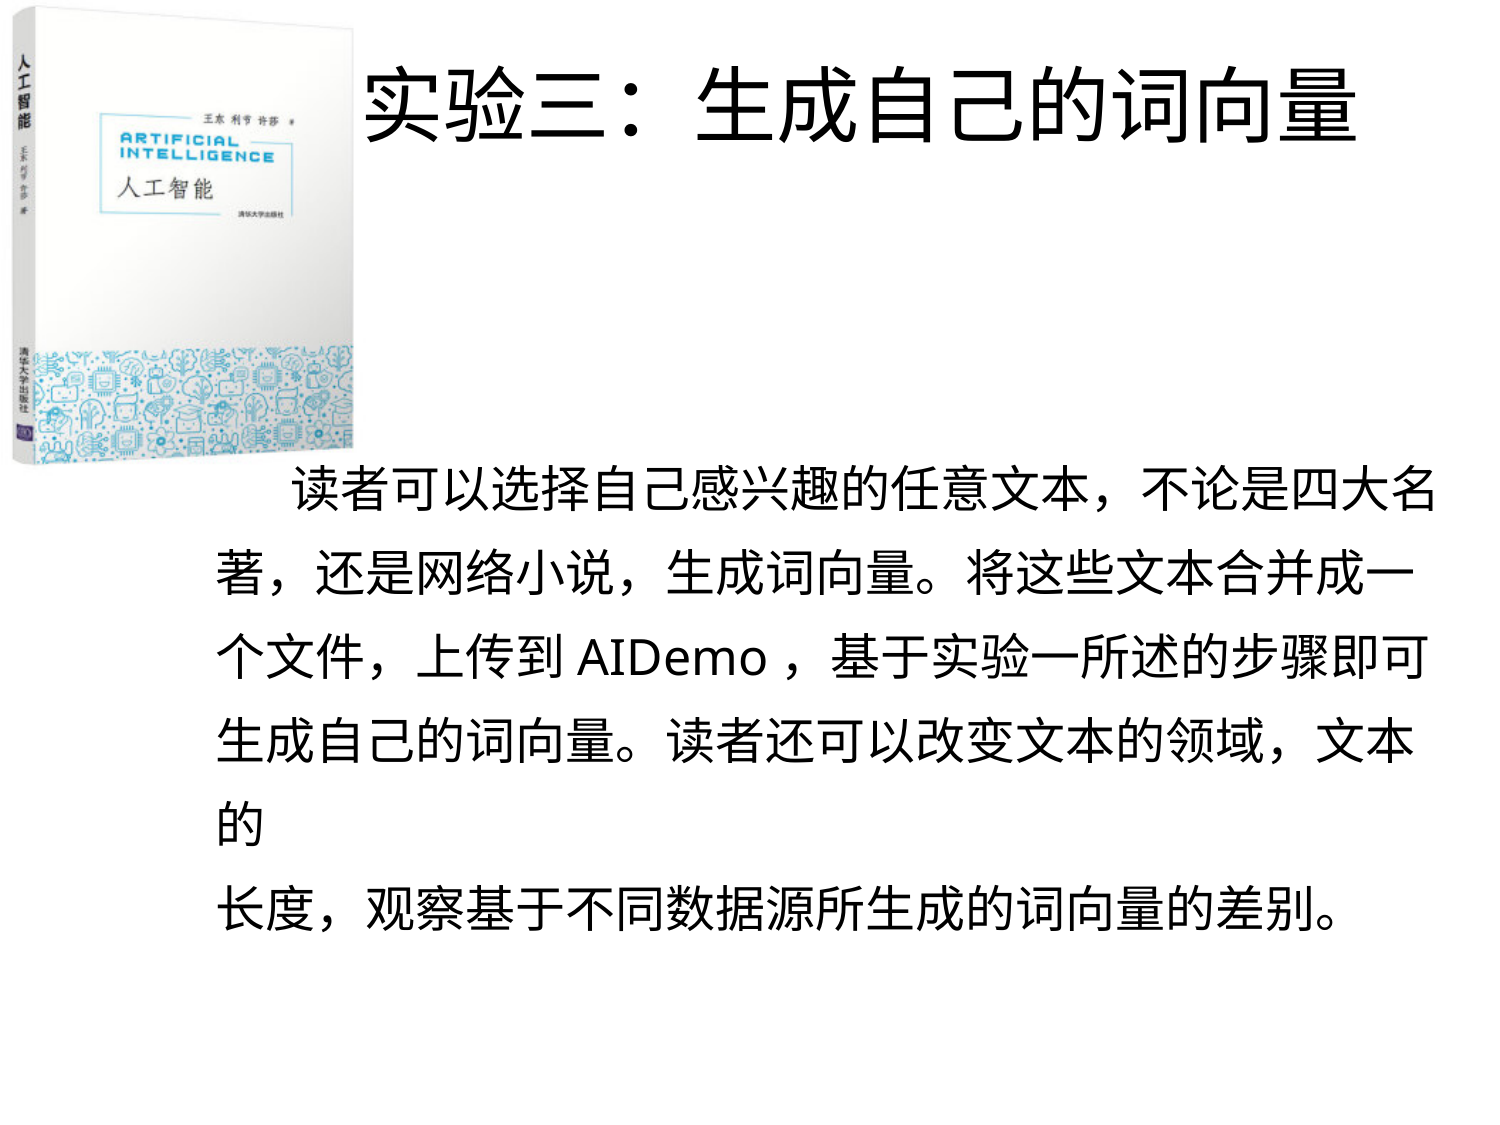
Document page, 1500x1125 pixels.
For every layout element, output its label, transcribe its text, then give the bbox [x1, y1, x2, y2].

text_box 读者可以选择自己感兴趣的任意文本，不论是四大名著，还是网络小说，生成词向量。将这些文本合并成一个文件，上传到AIDemo，基于实验一所述的步骤即可生成自己的词向量。读者还可以改变文本的领域，文本的 长度，观察基于不同数据源所生成的词向量的差别。 [201, 426, 1470, 945]
picture [0, 0, 419, 484]
text_box 实验三：生成自己的词向量 [345, 45, 1375, 161]
